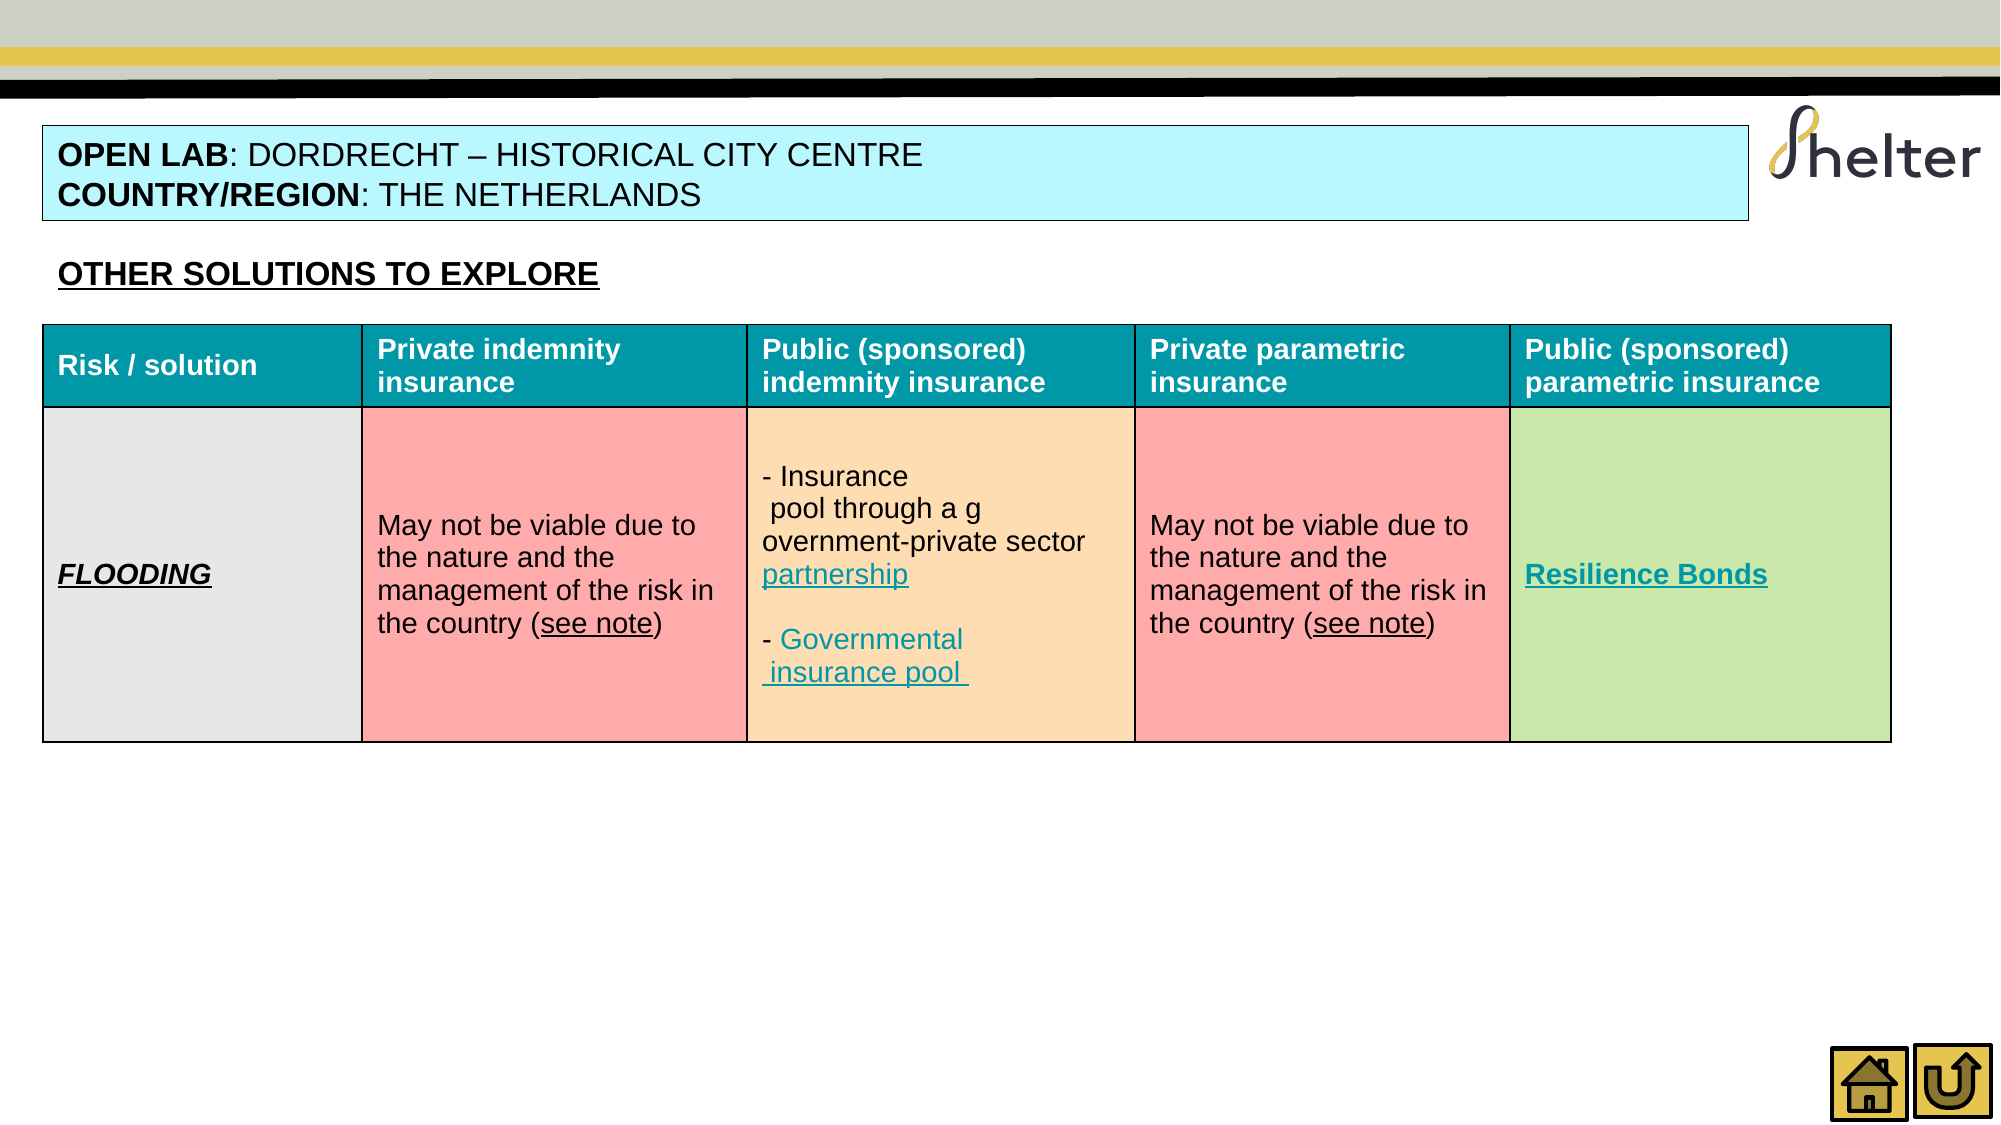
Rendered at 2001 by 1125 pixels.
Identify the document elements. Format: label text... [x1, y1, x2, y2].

text_box OPEN LAB: DORDRECHT – HISTORICAL CITY CENTRE COUNTRY/REGION: THE NETHERLANDS [42, 125, 1749, 221]
table_cell May not be viable due to the nature and the management of the risk in the country (see note) [363, 408, 746, 741]
table_header Private indemnity insurance [363, 325, 746, 406]
table_header Private parametric insurance [1136, 325, 1509, 406]
table_header Public (sponsored) indemnity insurance [748, 325, 1134, 406]
table_cell Resilience Bonds [1511, 408, 1890, 741]
text_box [1913, 1043, 1993, 1119]
table_cell May not be viable due to the nature and the management of the risk in the country (see note) [1136, 408, 1509, 741]
picture [1769, 105, 1981, 179]
text_box [1830, 1046, 1909, 1122]
table_cell FLOODING [44, 408, 361, 741]
table_cell - Insurance pool through a government-private sector partnership - Governmental insurance pool [748, 408, 1134, 741]
table_header Risk / solution [44, 325, 361, 406]
table_header Public (sponsored) parametric insurance [1511, 325, 1890, 406]
text_box OTHER SOLUTIONS TO EXPLORE [42, 245, 1023, 300]
